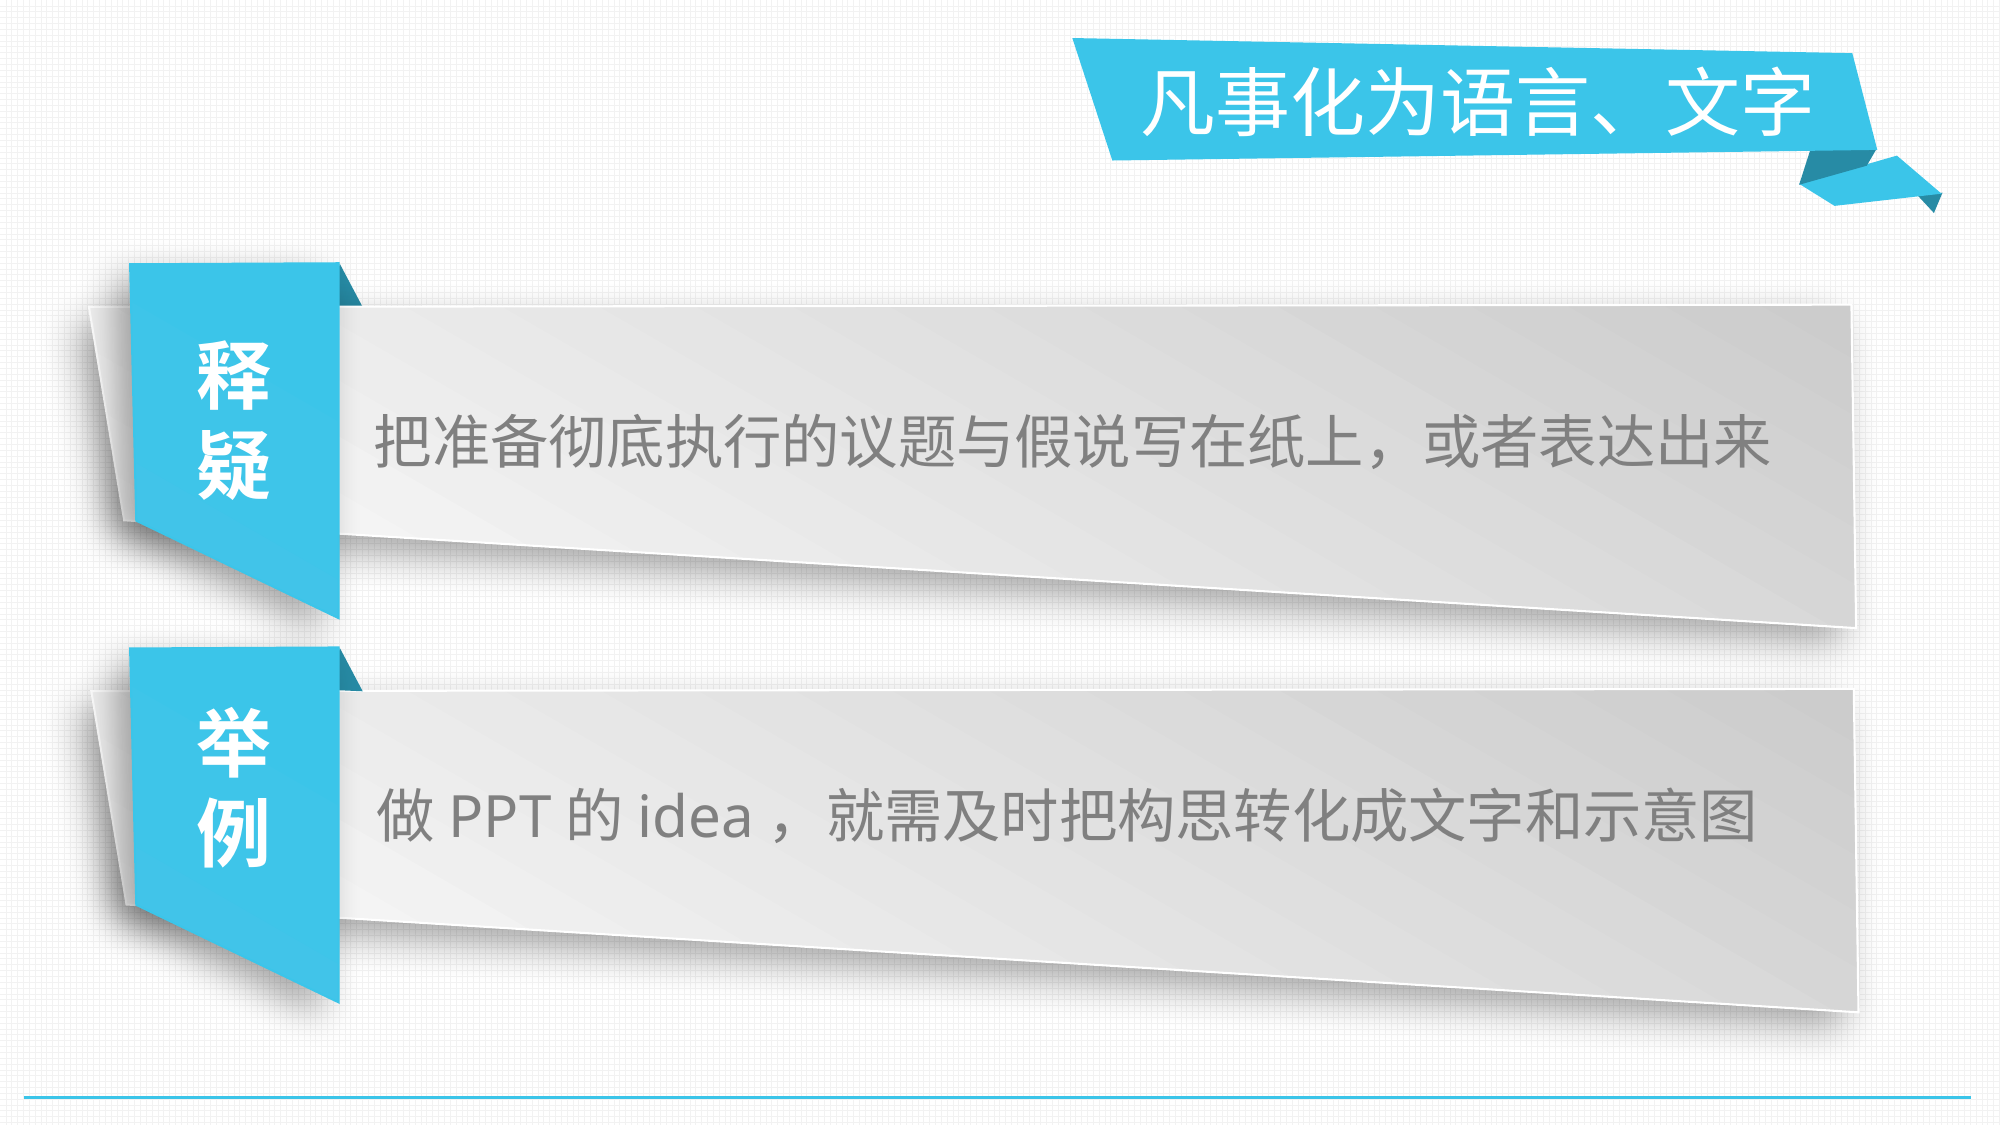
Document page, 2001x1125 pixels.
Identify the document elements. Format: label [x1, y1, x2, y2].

text_box [88, 263, 1857, 629]
text_box [91, 647, 1859, 1013]
text_box [1072, 38, 1945, 214]
